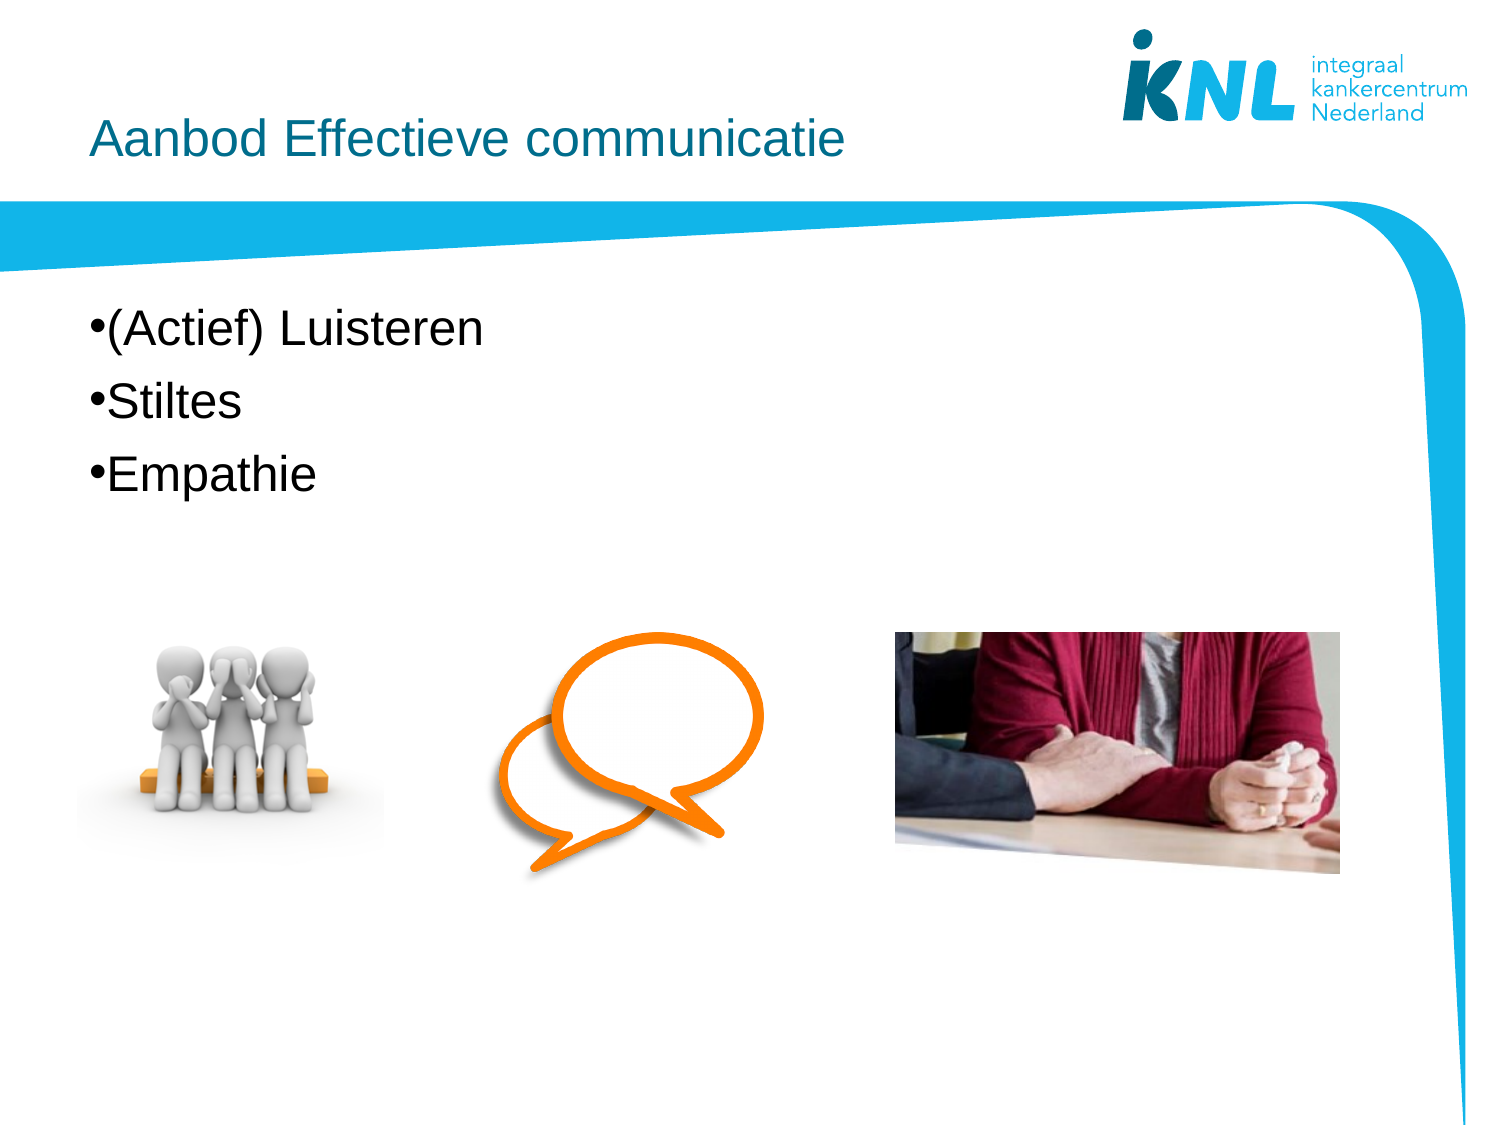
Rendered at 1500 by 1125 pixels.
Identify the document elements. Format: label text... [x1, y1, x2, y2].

title Aanbod Effectieve communicatie [77, 42, 1075, 168]
picture [895, 632, 1341, 875]
list (Actief) Luisteren Stiltes Empathie [77, 282, 1341, 999]
picture [484, 632, 764, 889]
picture [76, 607, 384, 914]
